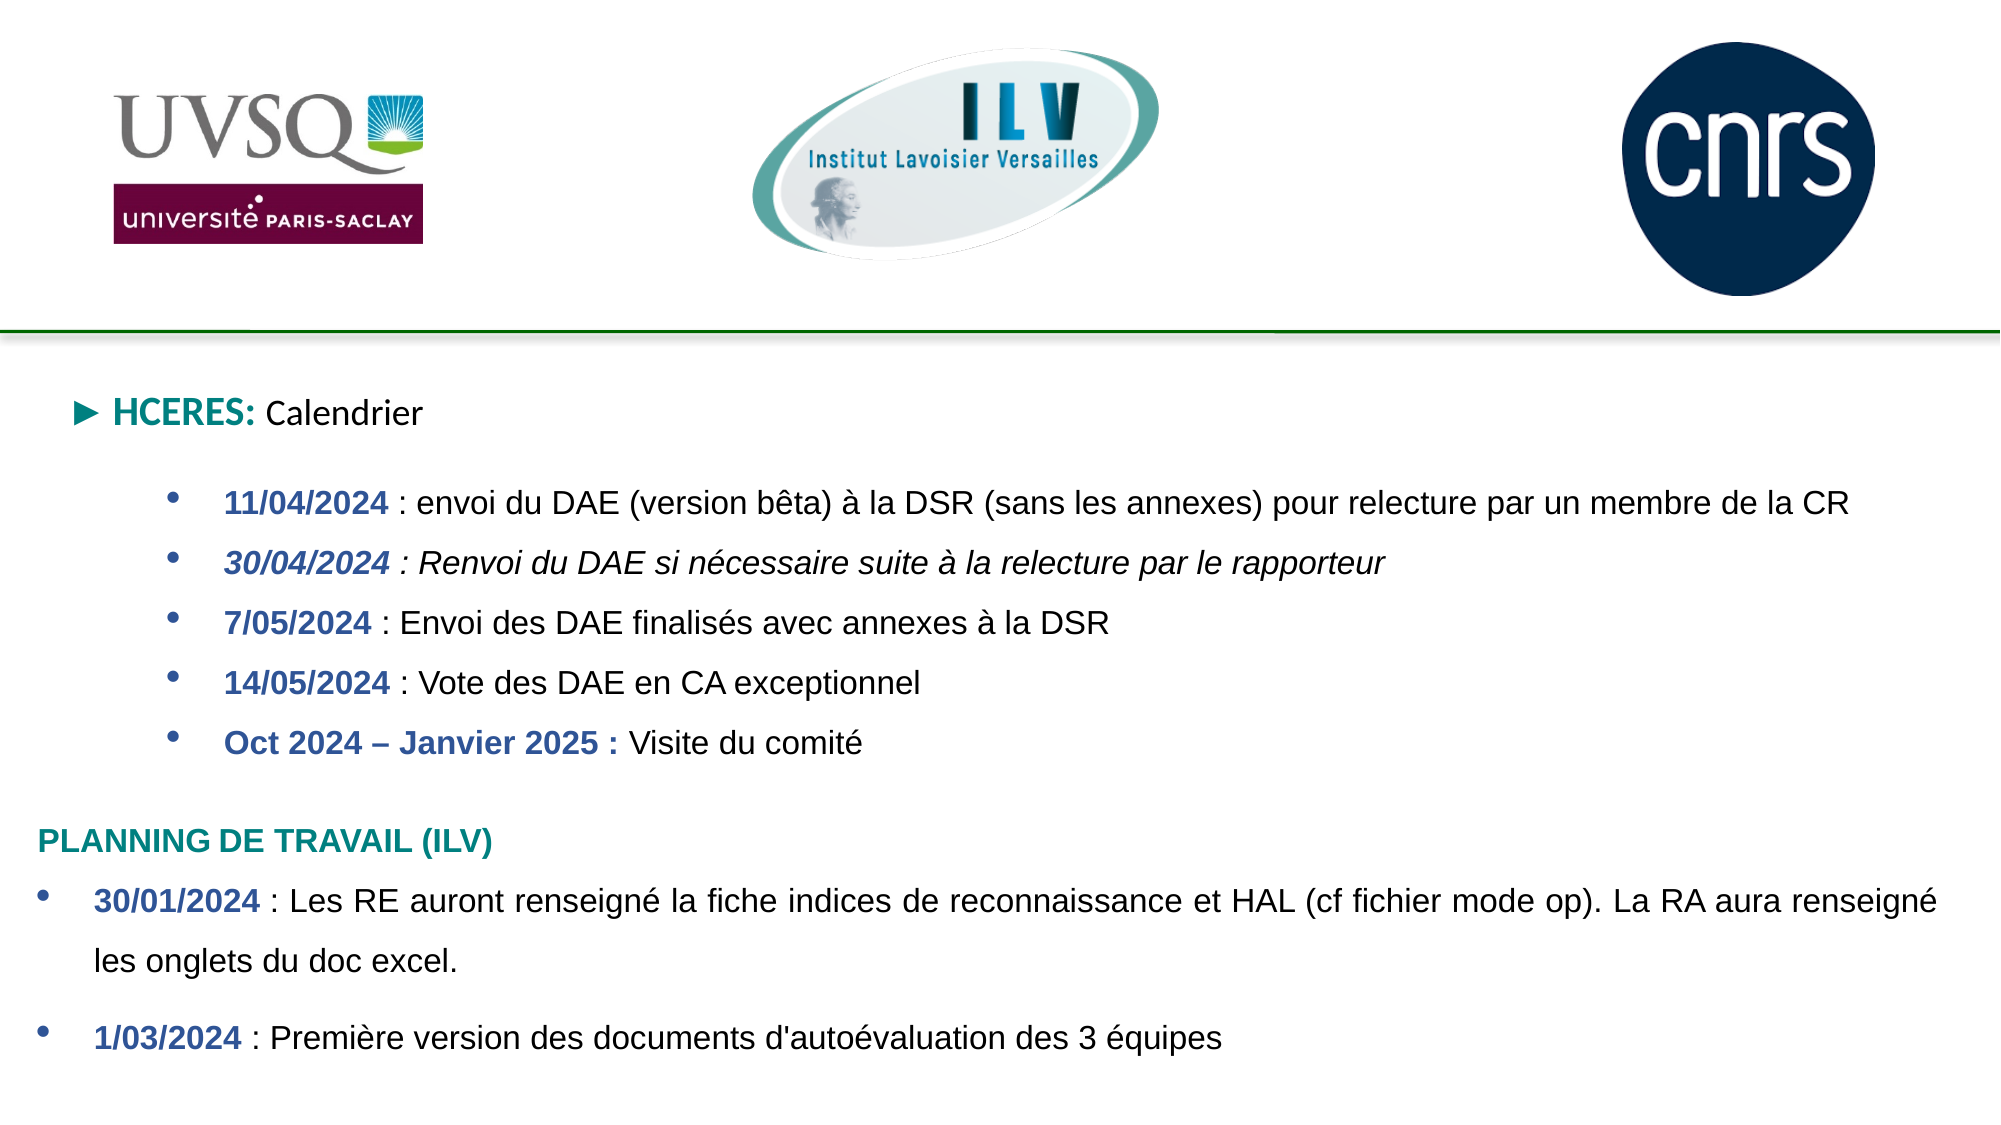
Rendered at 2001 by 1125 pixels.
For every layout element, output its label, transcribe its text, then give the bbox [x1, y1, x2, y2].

picture [749, 44, 1163, 265]
text_box 11/04/2024 : envoi du DAE (version bêta) à la DSR (sans les annexes) pour relecture par un membre de la CR 30/04/2024 : Renvoi du DAE si nécessaire suite à la relecture par le rapporteur 7/05/2024 : Envoi des DAE finalisés avec annexes à la DSR 14/05/2024 : Vote des DAE en CA exceptionnel Oct 2024 – Janvier 2025 : Visite du comité [153, 454, 1927, 769]
text_box PLANNING DE TRAVAIL (ILV) 30/01/2024 : Les RE auront renseigné la fiche indices de reconnaissance et HAL (cf fichier mode op). La RA aura renseigné les onglets du doc excel. 1/03/2024 : Première version des documents d'autoévaluation des 3 équipes [22, 792, 1955, 1064]
picture [113, 94, 423, 244]
picture [1622, 42, 1875, 296]
text_box ► HCERES: Calendrier [51, 351, 1448, 442]
